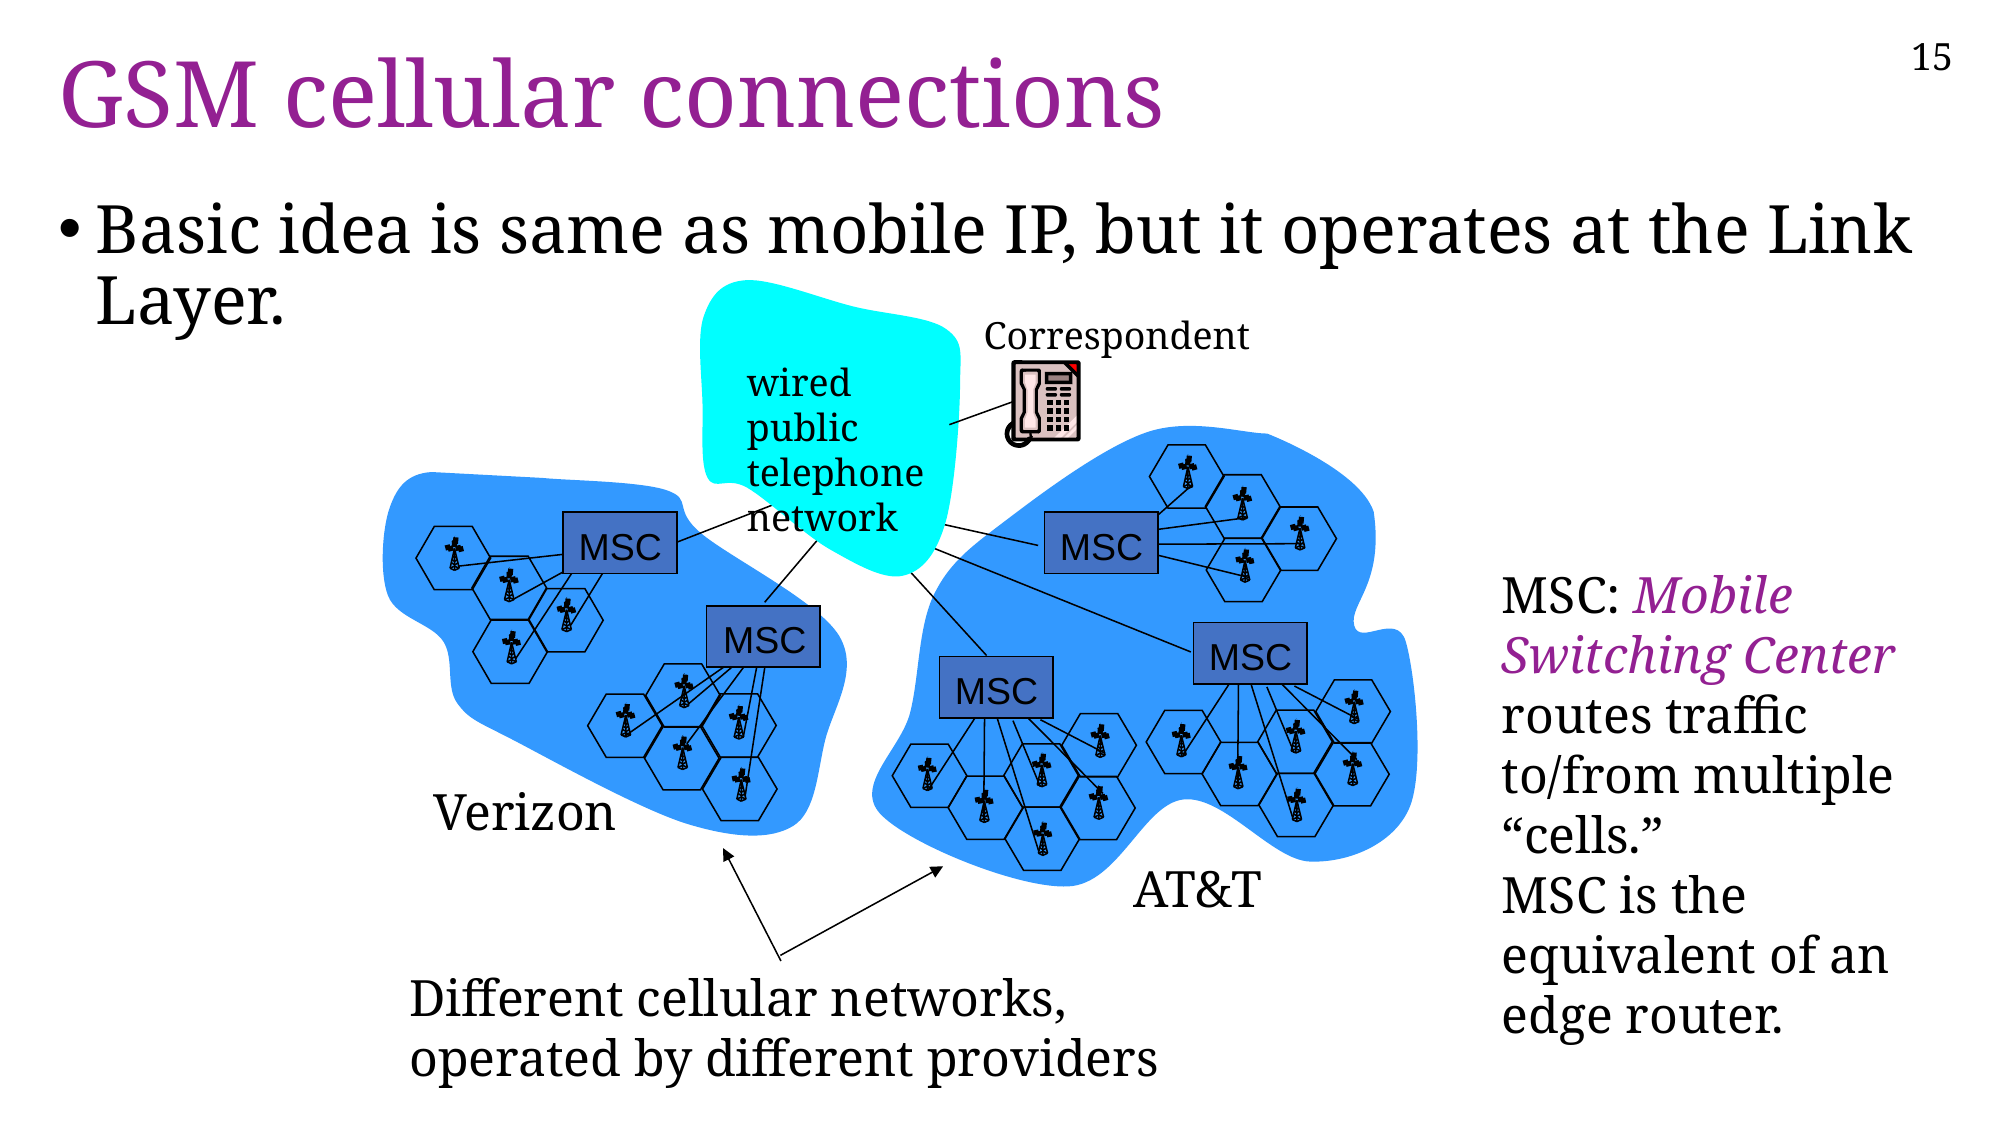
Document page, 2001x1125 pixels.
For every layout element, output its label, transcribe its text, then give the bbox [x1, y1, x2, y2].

list Basic idea is same as mobile IP, but it operates at the Link Layer. [43, 188, 1953, 322]
title GSM cellular connections [43, 25, 1953, 171]
text_box MSC: Mobile Switching Center routes traffic to/from multiple “cells.” MSC is the equivalent of an edge router. [1487, 556, 2000, 1051]
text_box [379, 278, 1426, 1096]
